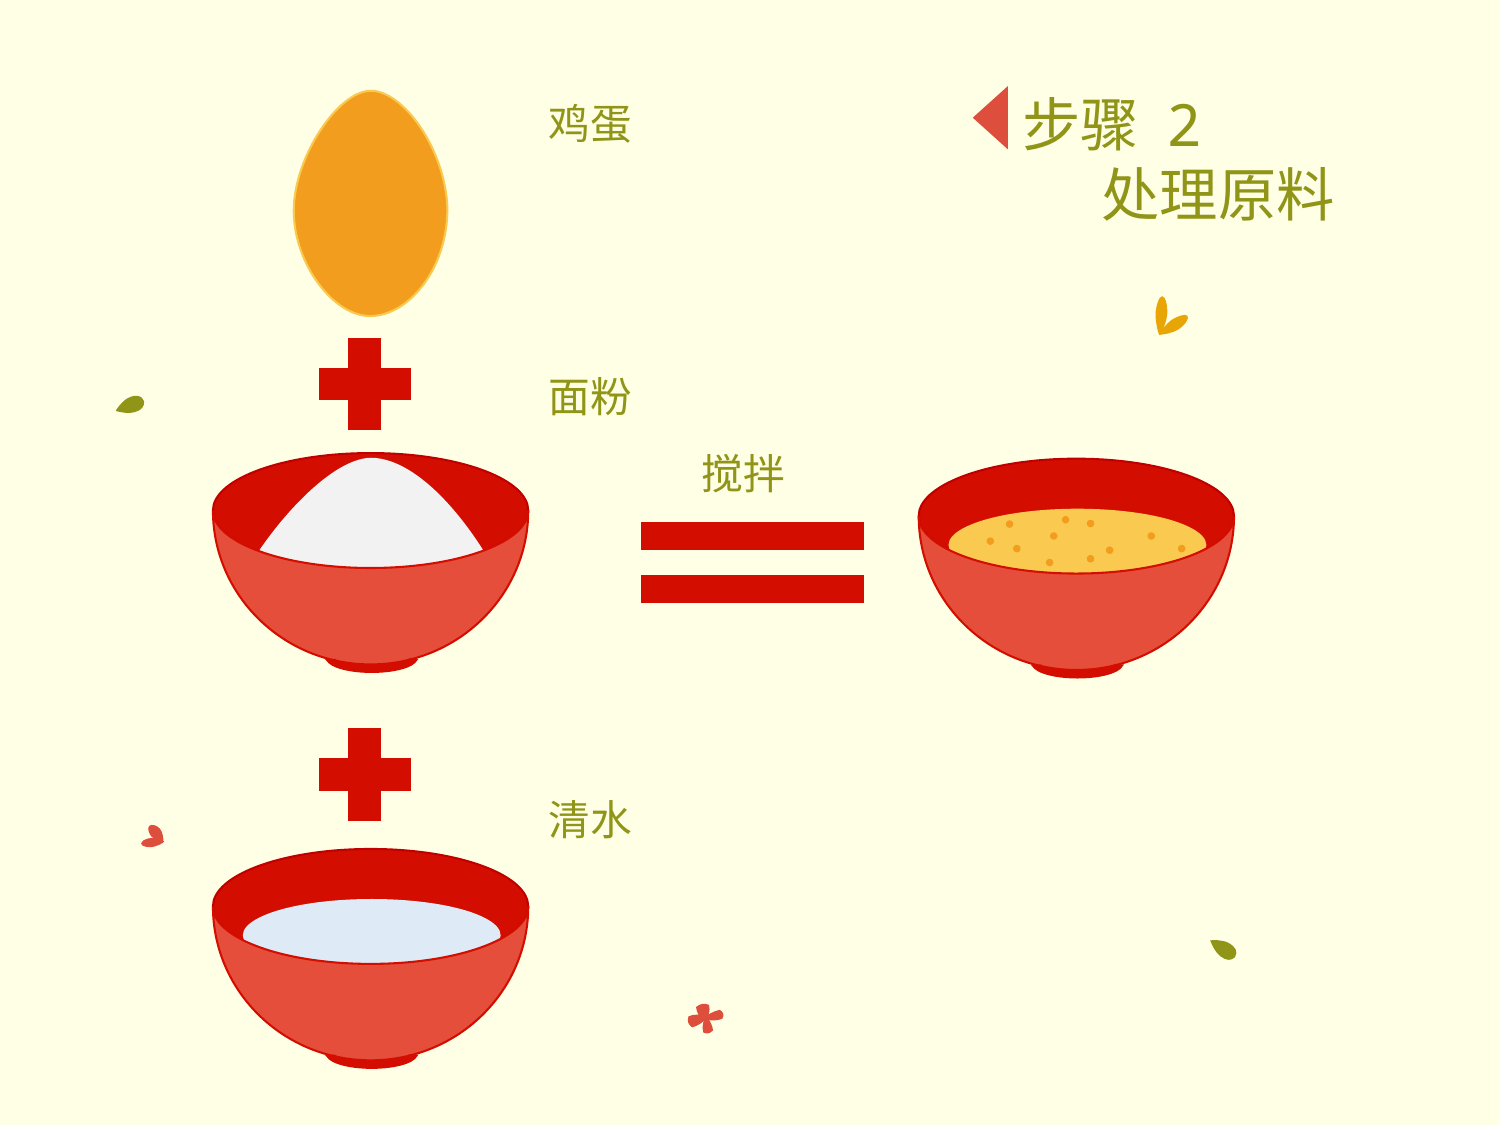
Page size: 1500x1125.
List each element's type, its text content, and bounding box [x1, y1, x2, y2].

text_box 鸡蛋 [534, 90, 684, 156]
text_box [690, 1000, 721, 1037]
text_box [292, 89, 449, 318]
text_box 搅拌 [686, 440, 837, 506]
text_box [641, 575, 864, 603]
text_box 清水 [534, 786, 684, 852]
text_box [212, 453, 529, 672]
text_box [212, 848, 529, 1068]
text_box [319, 728, 411, 821]
text_box [1208, 939, 1238, 961]
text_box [138, 826, 164, 848]
text_box [319, 338, 411, 430]
text_box 步骤 2 处理原料 [1007, 81, 1404, 236]
text_box 面粉 [534, 363, 684, 429]
text_box [641, 522, 864, 550]
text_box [918, 458, 1234, 678]
text_box [971, 83, 1009, 152]
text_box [1149, 295, 1189, 330]
text_box [114, 394, 146, 414]
